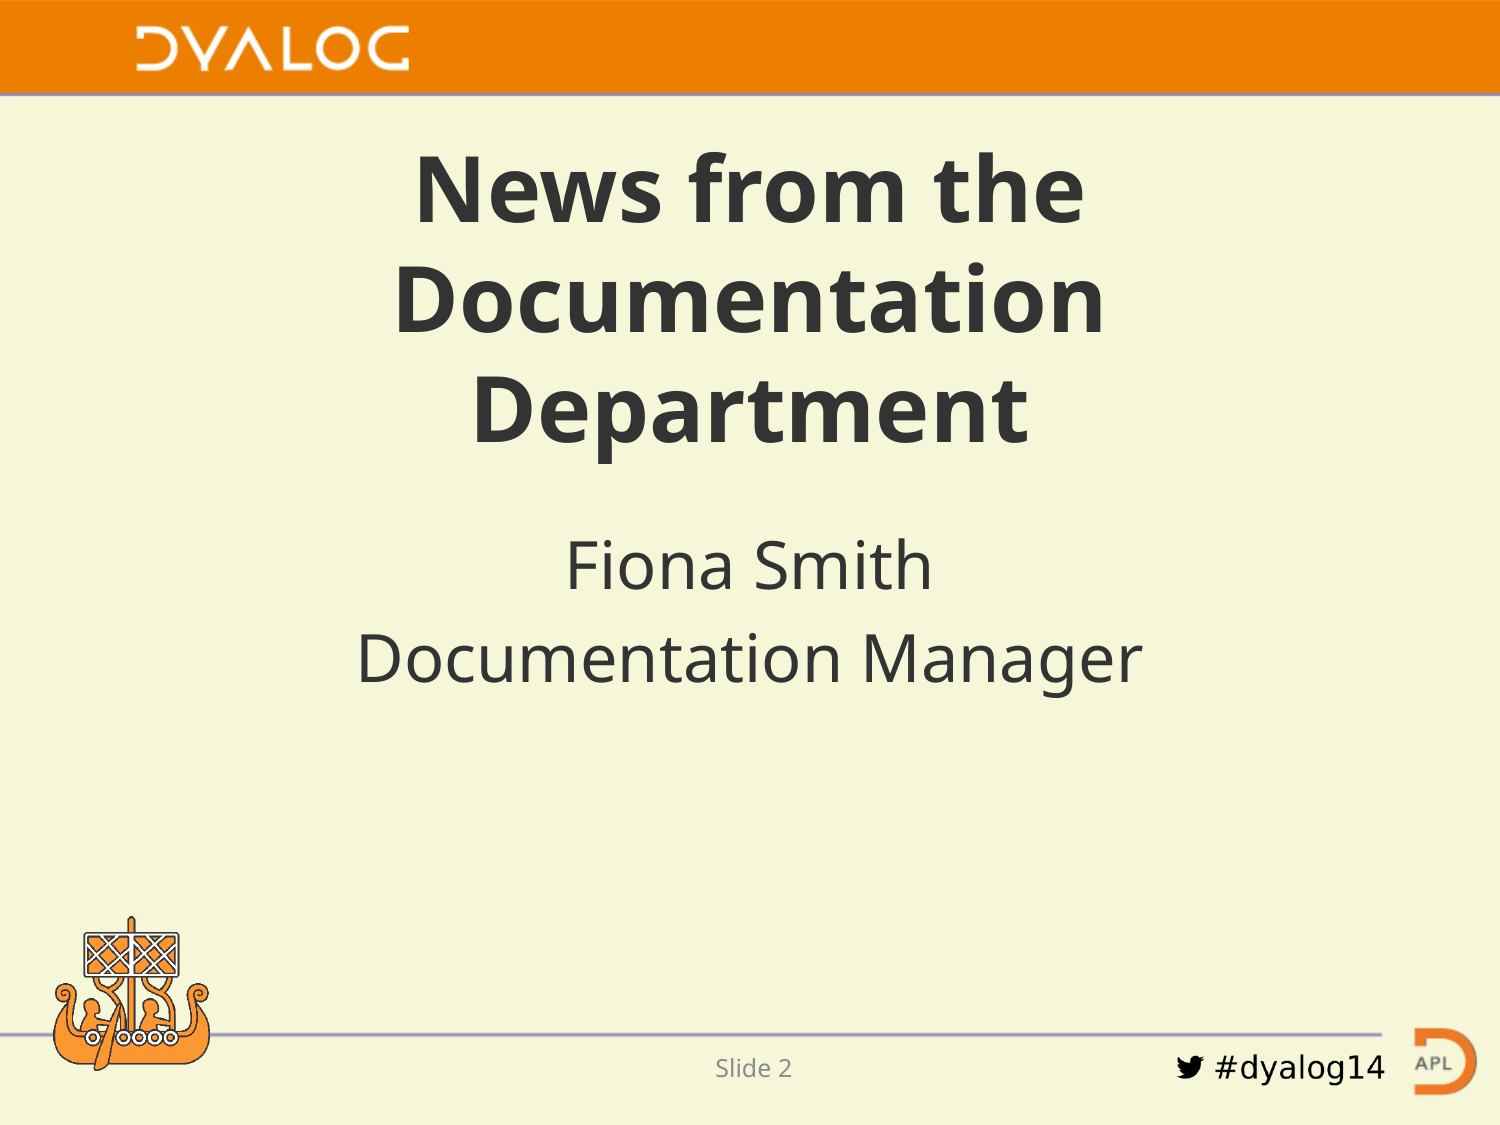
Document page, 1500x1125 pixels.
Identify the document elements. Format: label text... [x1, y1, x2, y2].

title News from the Documentation Department [112, 99, 1388, 492]
slide_number Slide 1 [585, 1039, 923, 1100]
text_box Fiona Smith Documentation Manager [224, 515, 1275, 925]
picture [0, 0, 1500, 1125]
